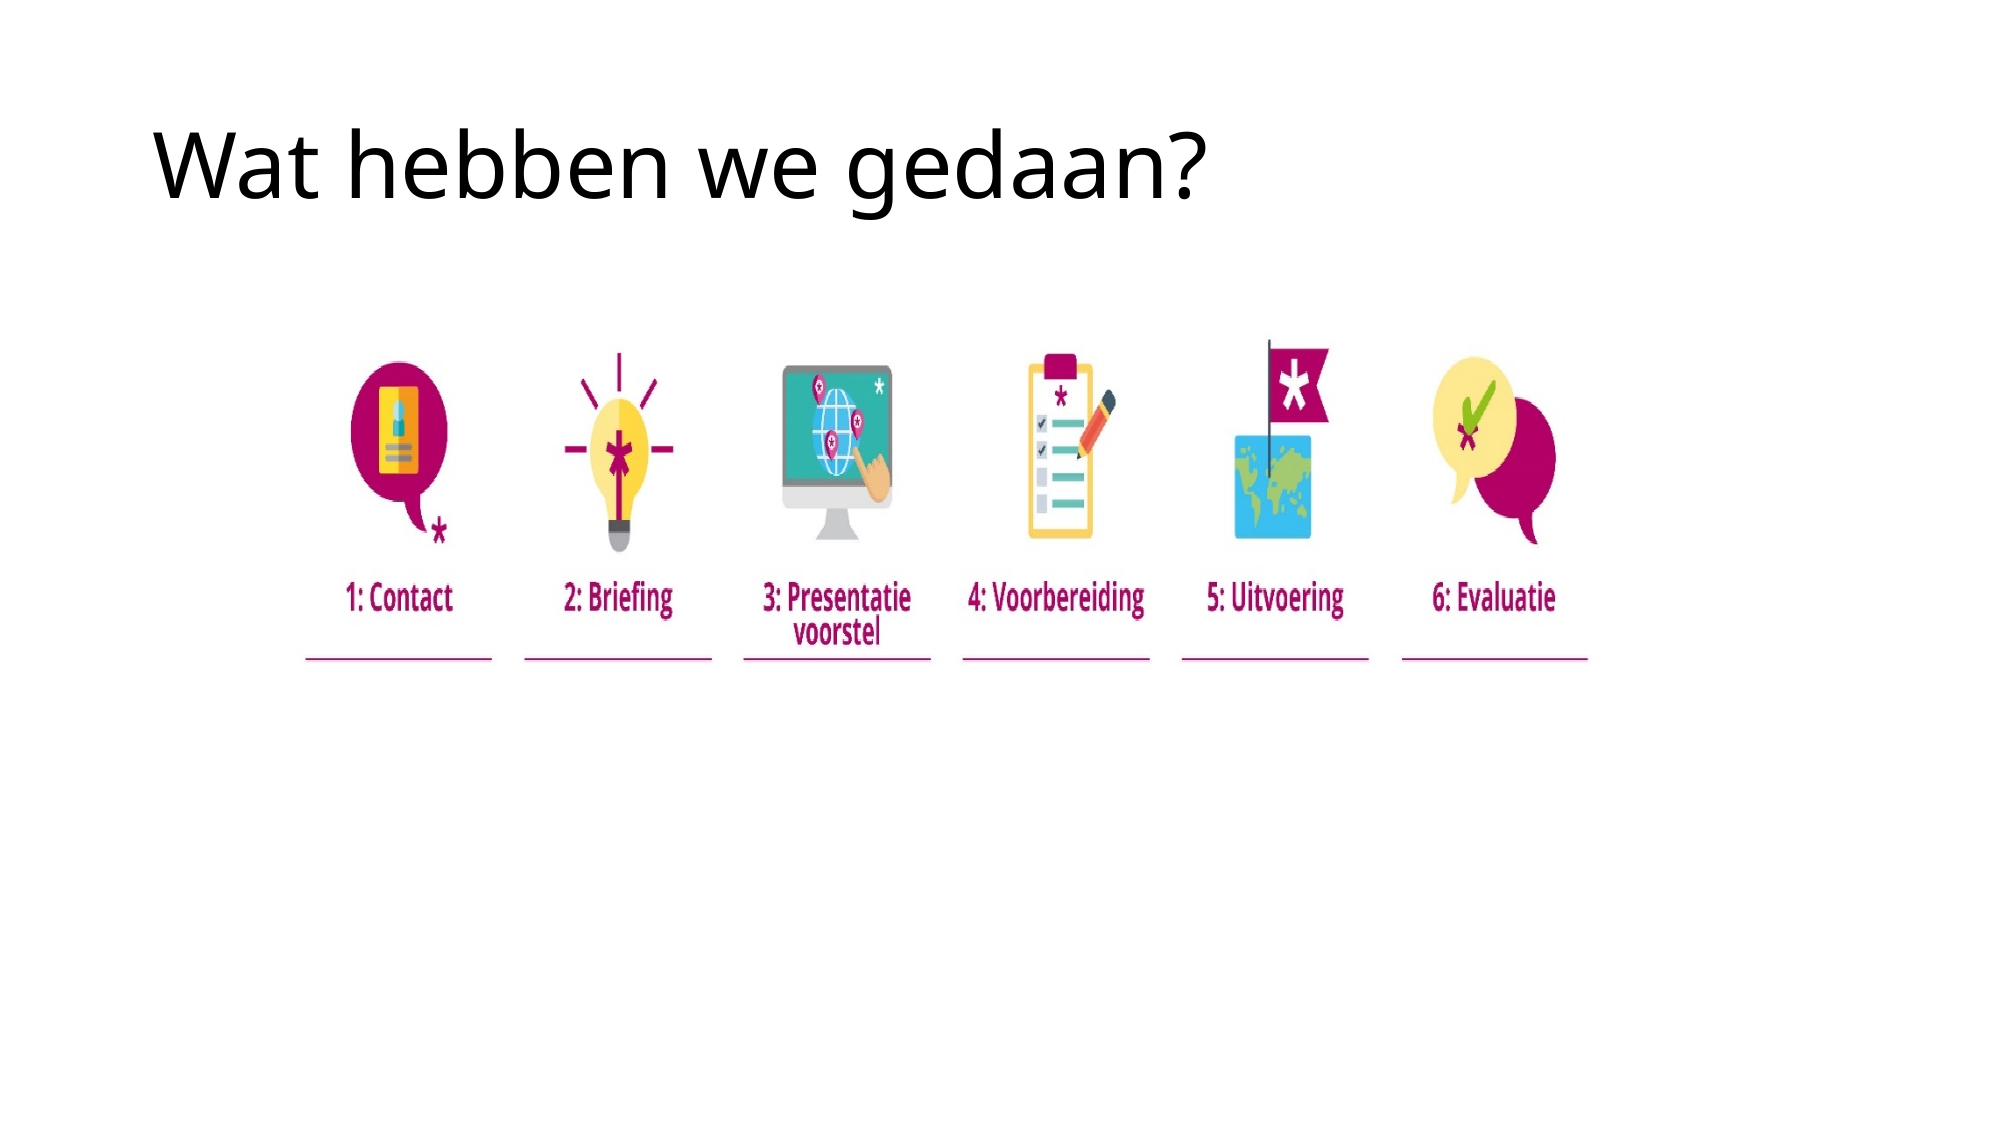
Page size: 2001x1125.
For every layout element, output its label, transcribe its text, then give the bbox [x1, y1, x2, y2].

title Wat hebben we gedaan? [137, 59, 1863, 278]
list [259, 290, 1640, 666]
